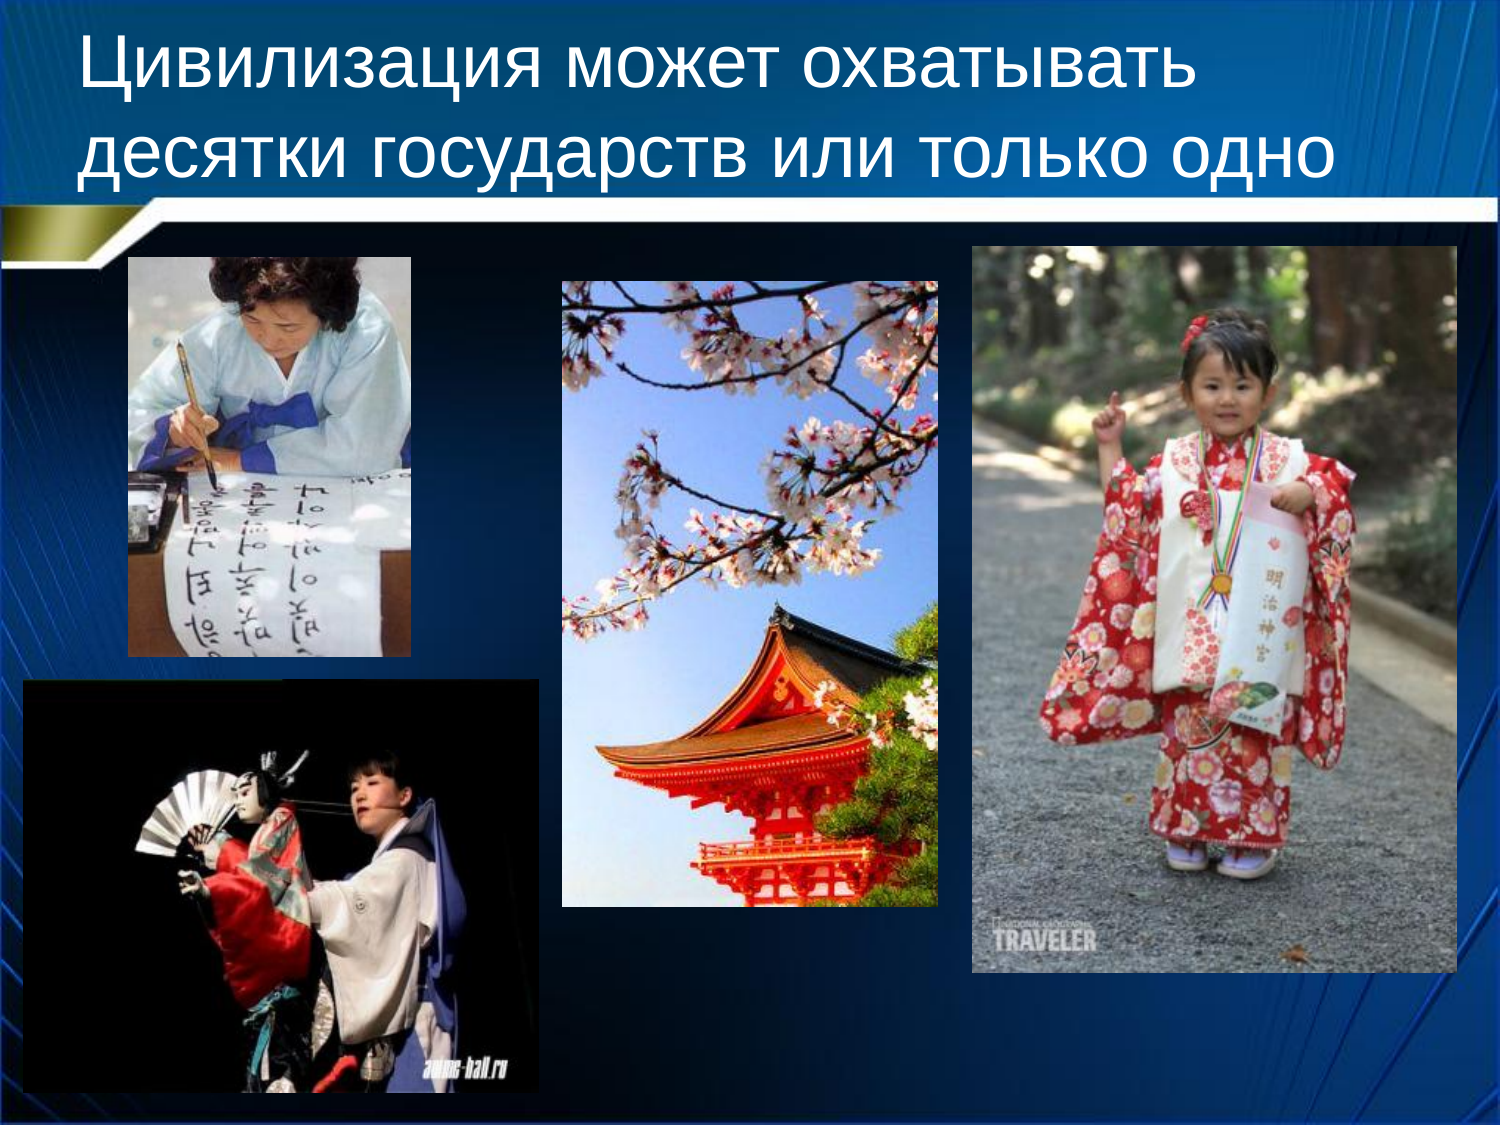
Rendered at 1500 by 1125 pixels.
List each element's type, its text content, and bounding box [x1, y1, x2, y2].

picture [0, 0, 1500, 1125]
title Цивилизация может охватывать десятки государств или только одно [62, 0, 1451, 206]
